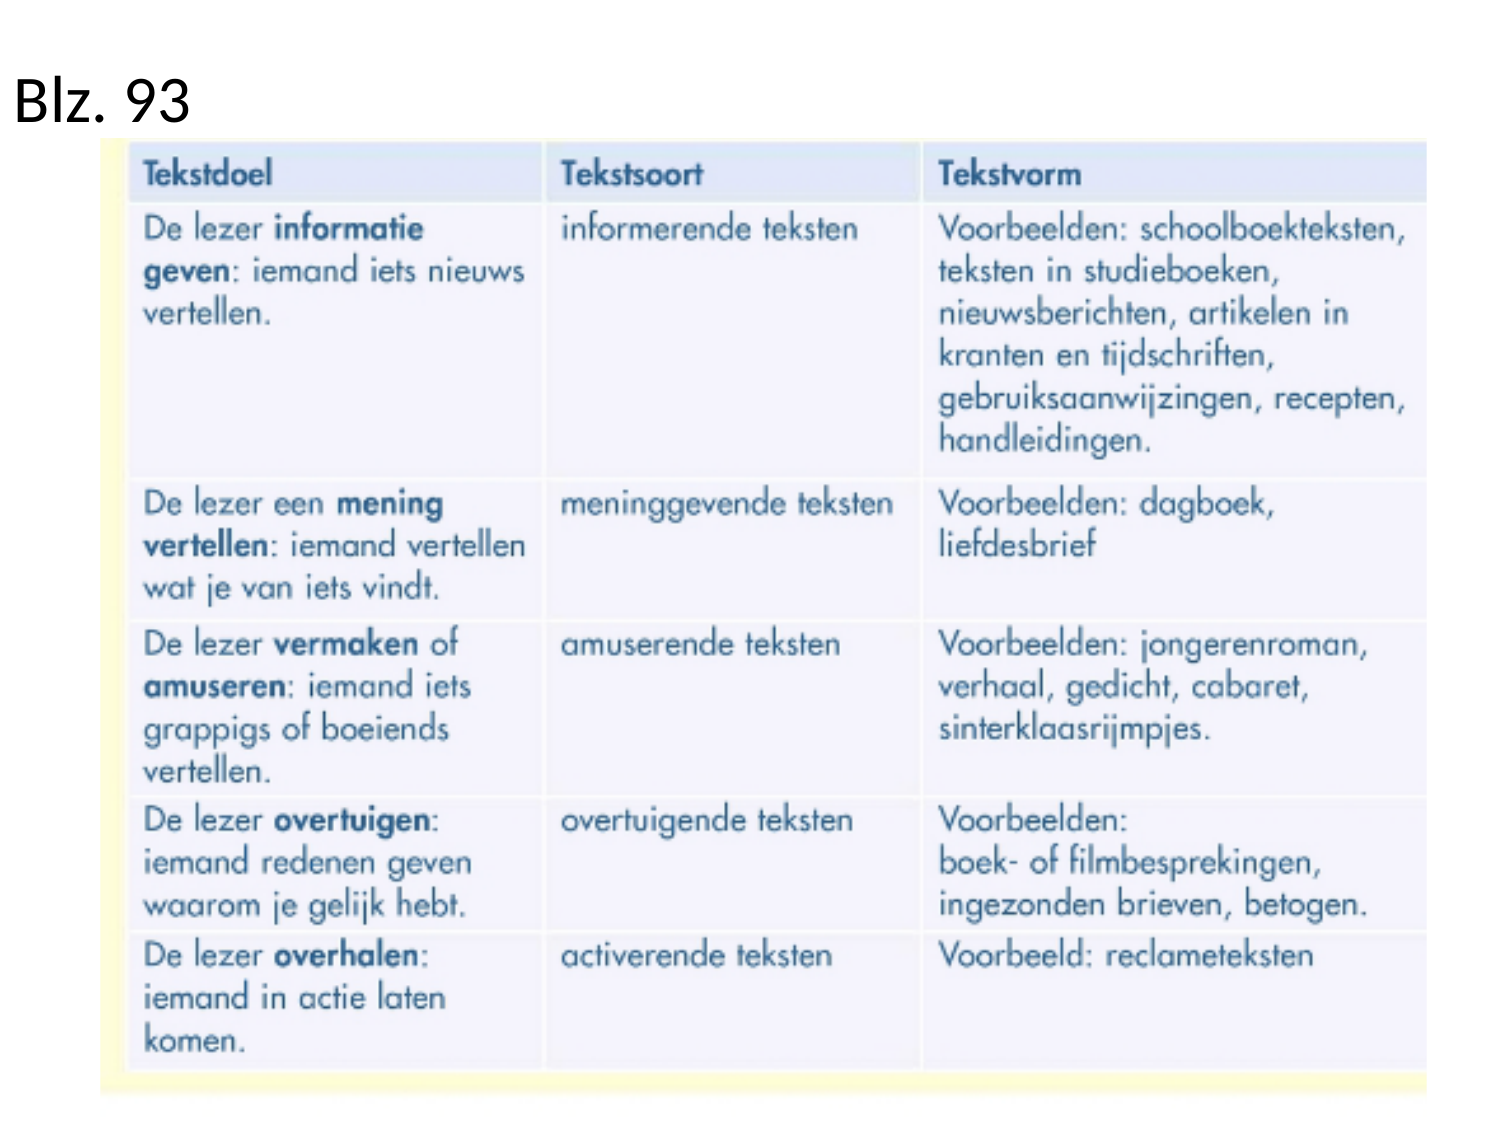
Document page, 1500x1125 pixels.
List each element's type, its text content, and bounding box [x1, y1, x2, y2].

text_box Blz. 93 [0, 48, 597, 139]
picture [100, 138, 1427, 1120]
